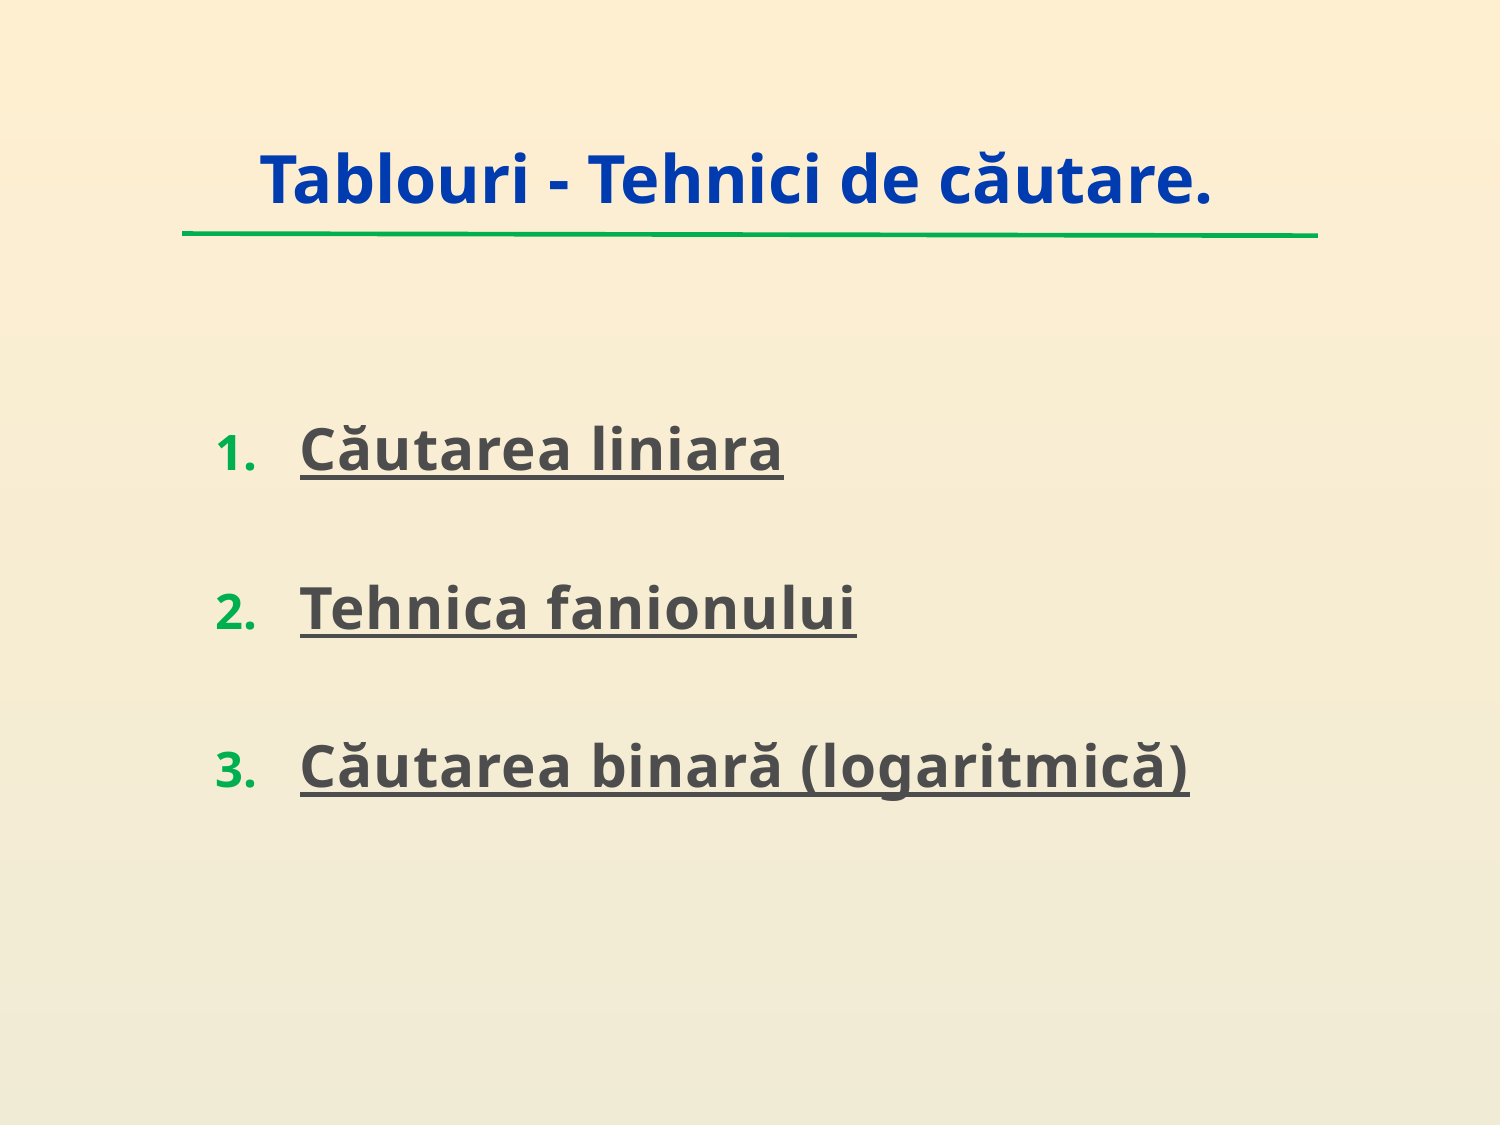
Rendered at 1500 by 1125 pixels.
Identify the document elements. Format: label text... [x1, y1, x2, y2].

text_box Tablouri - Tehnici de căutare. [153, 160, 1339, 294]
text_box Căutarea liniara Tehnica fanionului Căutarea binară (logaritmică) [200, 325, 1376, 946]
